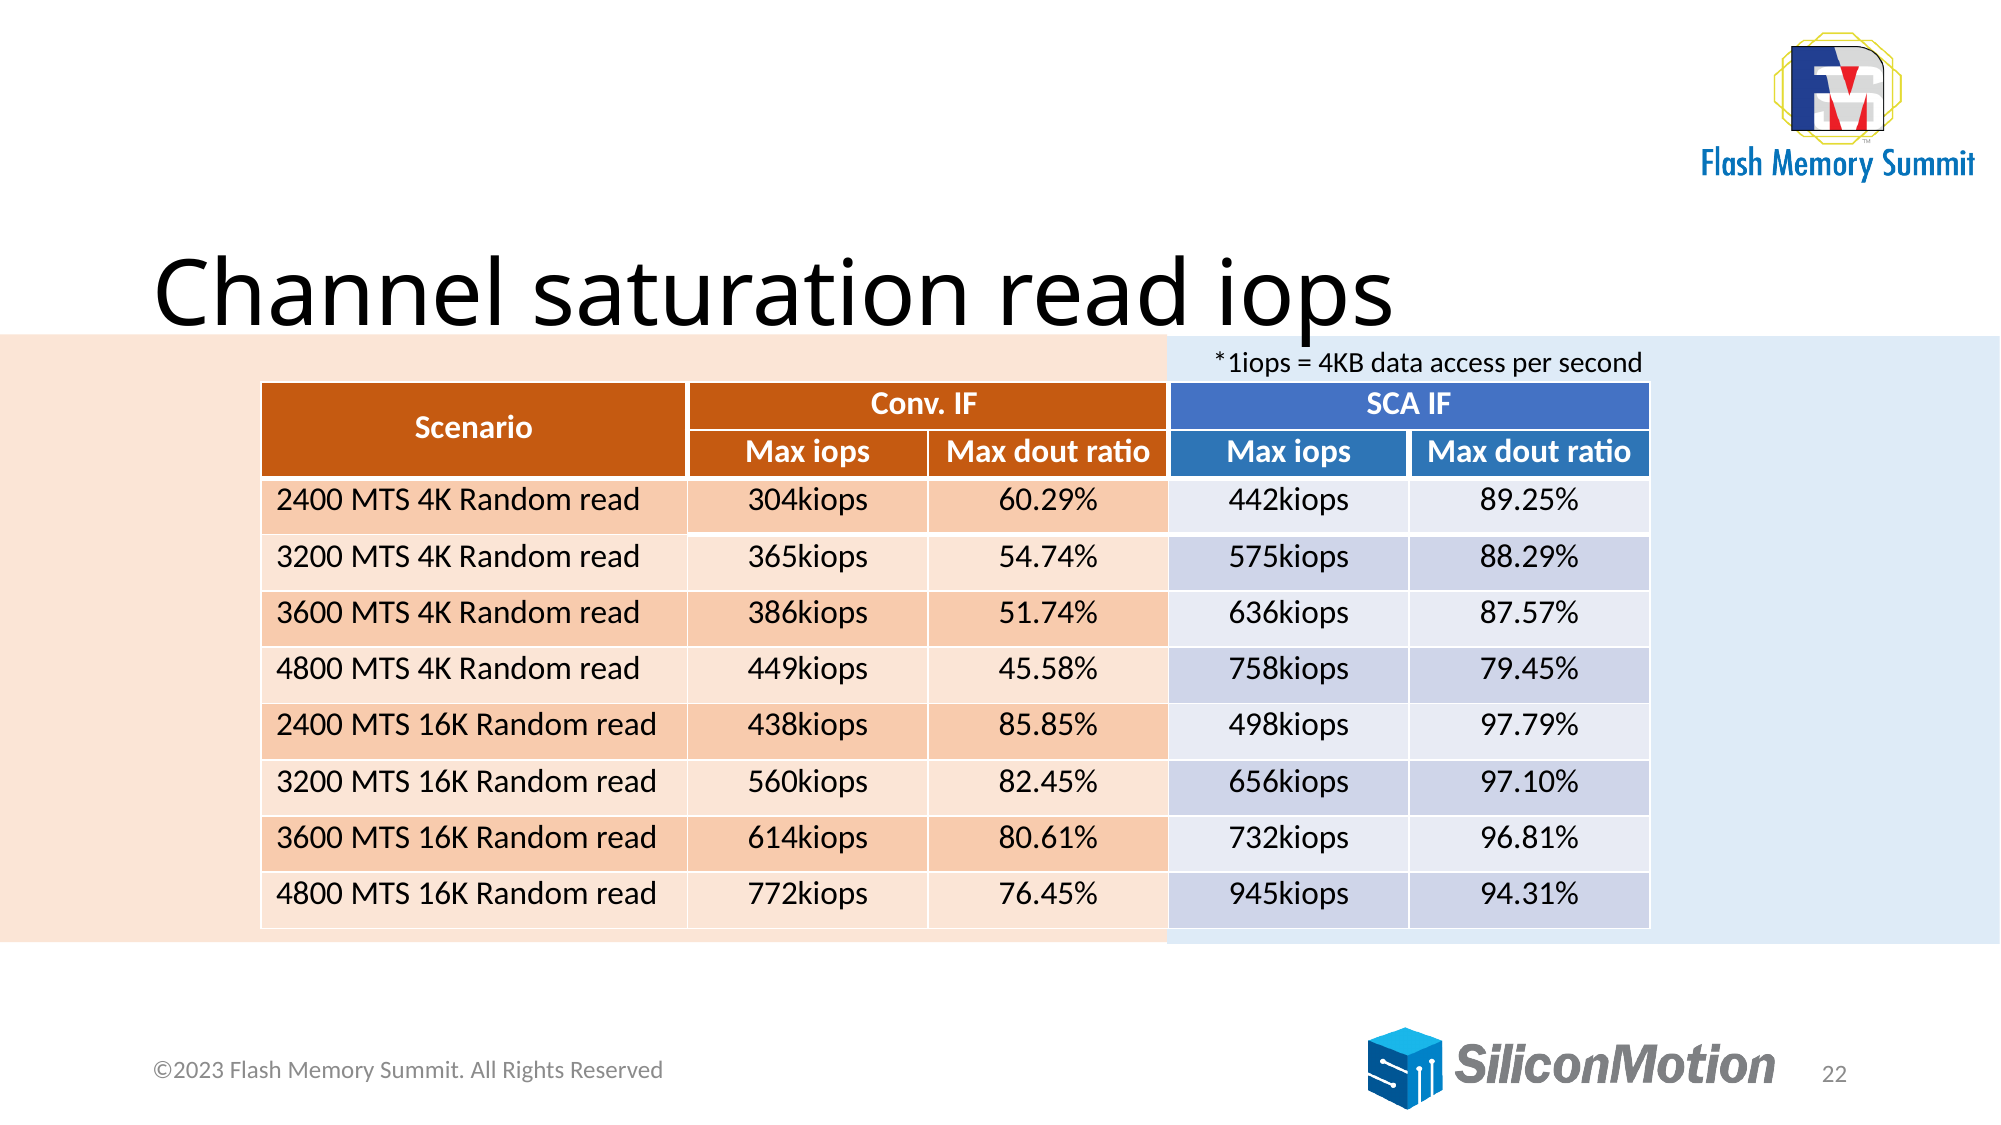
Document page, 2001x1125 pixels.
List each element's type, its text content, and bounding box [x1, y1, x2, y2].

table_cell 732kiops [1169, 817, 1408, 871]
table_cell 94.31% [1410, 873, 1649, 928]
table_cell 60.29% [929, 481, 1168, 532]
table_cell 614kiops [688, 817, 927, 871]
table_cell 449kiops [688, 648, 927, 703]
table_header SCA IF [1171, 383, 1649, 429]
table_cell 945kiops [1169, 873, 1408, 928]
slide_number ©2023 Flash Memory Summit. All Rights Reserved [137, 1034, 731, 1103]
table_cell Max dout ratio [1412, 431, 1649, 476]
text_box [1166, 335, 2000, 945]
table_cell 365kiops [688, 537, 927, 590]
text_box *1iops = 4KB data access per second [1198, 336, 1659, 386]
table_header Scenario [262, 383, 685, 476]
table_cell 80.61% [929, 817, 1168, 871]
table_cell 85.85% [929, 704, 1168, 759]
table_cell Max iops [1171, 431, 1406, 476]
table_cell Max dout ratio [929, 431, 1166, 476]
table_cell 2400 MTS 16K Random read [262, 704, 687, 759]
table_cell 575kiops [1169, 537, 1408, 590]
table_cell 4800 MTS 16K Random read [262, 873, 687, 928]
table_header Conv. IF [690, 383, 1166, 429]
table_cell 304kiops [688, 481, 927, 532]
table_cell 3600 MTS 16K Random read [262, 817, 687, 871]
table_cell 3200 MTS 16K Random read [262, 761, 687, 815]
table_cell 636kiops [1169, 592, 1408, 646]
picture [1368, 1027, 1775, 1110]
table_cell 656kiops [1169, 761, 1408, 815]
table_cell Max iops [690, 431, 927, 476]
table_cell 51.74% [929, 592, 1168, 646]
picture [1702, 32, 1975, 183]
table_cell 96.81% [1410, 817, 1649, 871]
table_cell 438kiops [688, 704, 927, 759]
table_cell 3200 MTS 4K Random read [262, 535, 687, 590]
table_cell 87.57% [1410, 592, 1649, 646]
table_cell 758kiops [1169, 648, 1408, 703]
table_cell 89.25% [1410, 481, 1649, 532]
table_cell 386kiops [688, 592, 927, 646]
table_cell 45.58% [929, 648, 1168, 703]
table_cell 4800 MTS 4K Random read [262, 648, 687, 703]
table_cell 76.45% [929, 873, 1168, 928]
table_cell 772kiops [688, 873, 927, 928]
table_cell 97.79% [1410, 704, 1649, 759]
table_cell 54.74% [929, 537, 1168, 590]
table_cell 498kiops [1169, 704, 1408, 759]
table_cell 2400 MTS 4K Random read [262, 481, 687, 534]
table_cell 82.45% [929, 761, 1168, 815]
table_cell 560kiops [688, 761, 927, 815]
text_box [0, 333, 1166, 943]
table_cell 88.29% [1410, 537, 1649, 590]
table_cell 97.10% [1410, 761, 1649, 815]
table_cell 3600 MTS 4K Random read [262, 592, 687, 646]
picture [1410, 1103, 1775, 1110]
slide_number 22 [1412, 1042, 1863, 1103]
table_cell 79.45% [1410, 648, 1649, 703]
table_cell 442kiops [1169, 481, 1408, 532]
title Channel saturation read iops [137, 187, 1863, 405]
